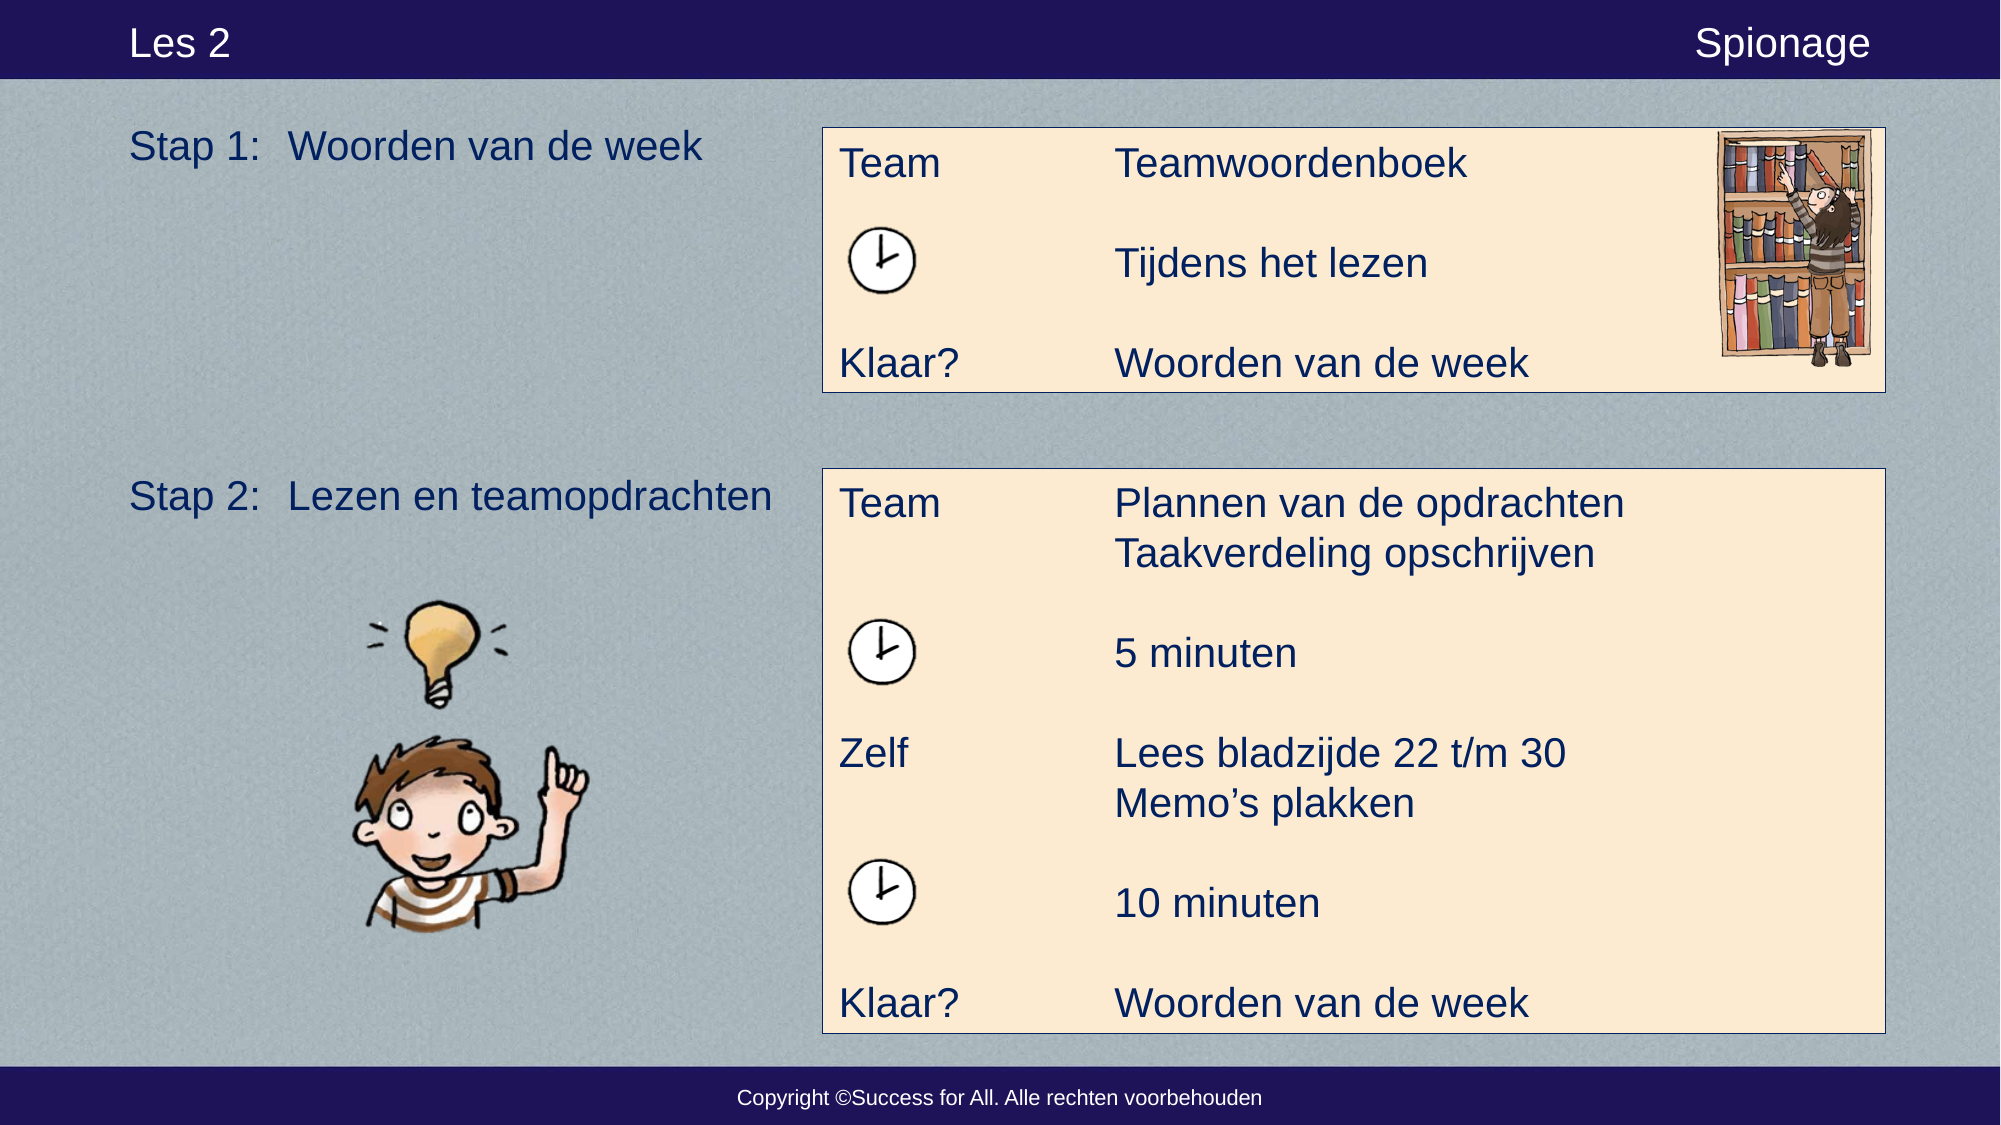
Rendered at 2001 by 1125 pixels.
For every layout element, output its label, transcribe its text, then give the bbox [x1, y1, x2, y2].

text_box Les 2 [114, 8, 354, 73]
text_box Team Teamwoordenboek Tijdens het lezen Klaar? Woorden van de week [822, 127, 1886, 393]
text_box Team Plannen van de opdrachten Taakverdeling opschrijven 5 minuten Zelf Lees bladzijde 22 t/m 30 Memo’s plakken 10 minuten Klaar? Woorden van de week [822, 468, 1886, 1034]
text_box Copyright ©Success for All. Alle rechten voorbehouden [0, 1076, 2000, 1125]
picture [0, 0, 2001, 1125]
text_box Stap 1: Woorden van de week Stap 2: Lezen en teamopdrachten [114, 111, 907, 577]
text_box Spionage [999, 8, 1886, 73]
